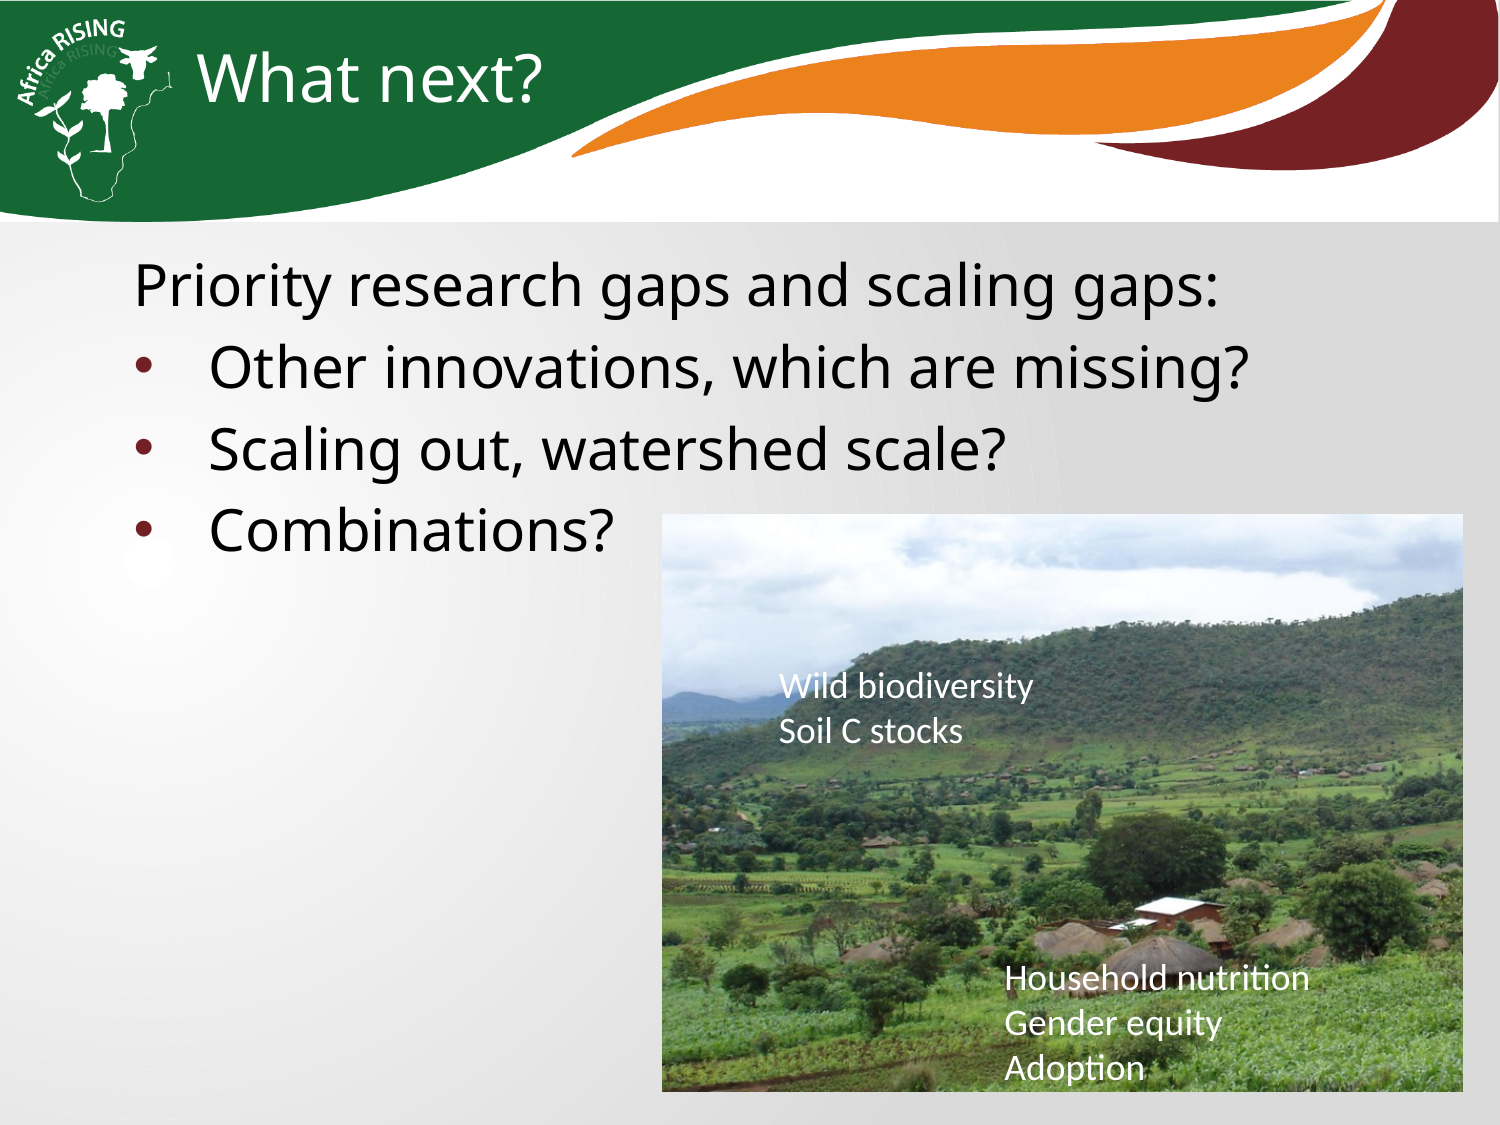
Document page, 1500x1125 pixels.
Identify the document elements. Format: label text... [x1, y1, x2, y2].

list What next? [162, 28, 1438, 166]
picture [661, 514, 1463, 1093]
picture [0, 0, 1499, 222]
text_box Priority research gaps and scaling gaps: Other innovations, which are missing? Scaling out, watershed scale? Combinations? [99, 240, 1500, 654]
